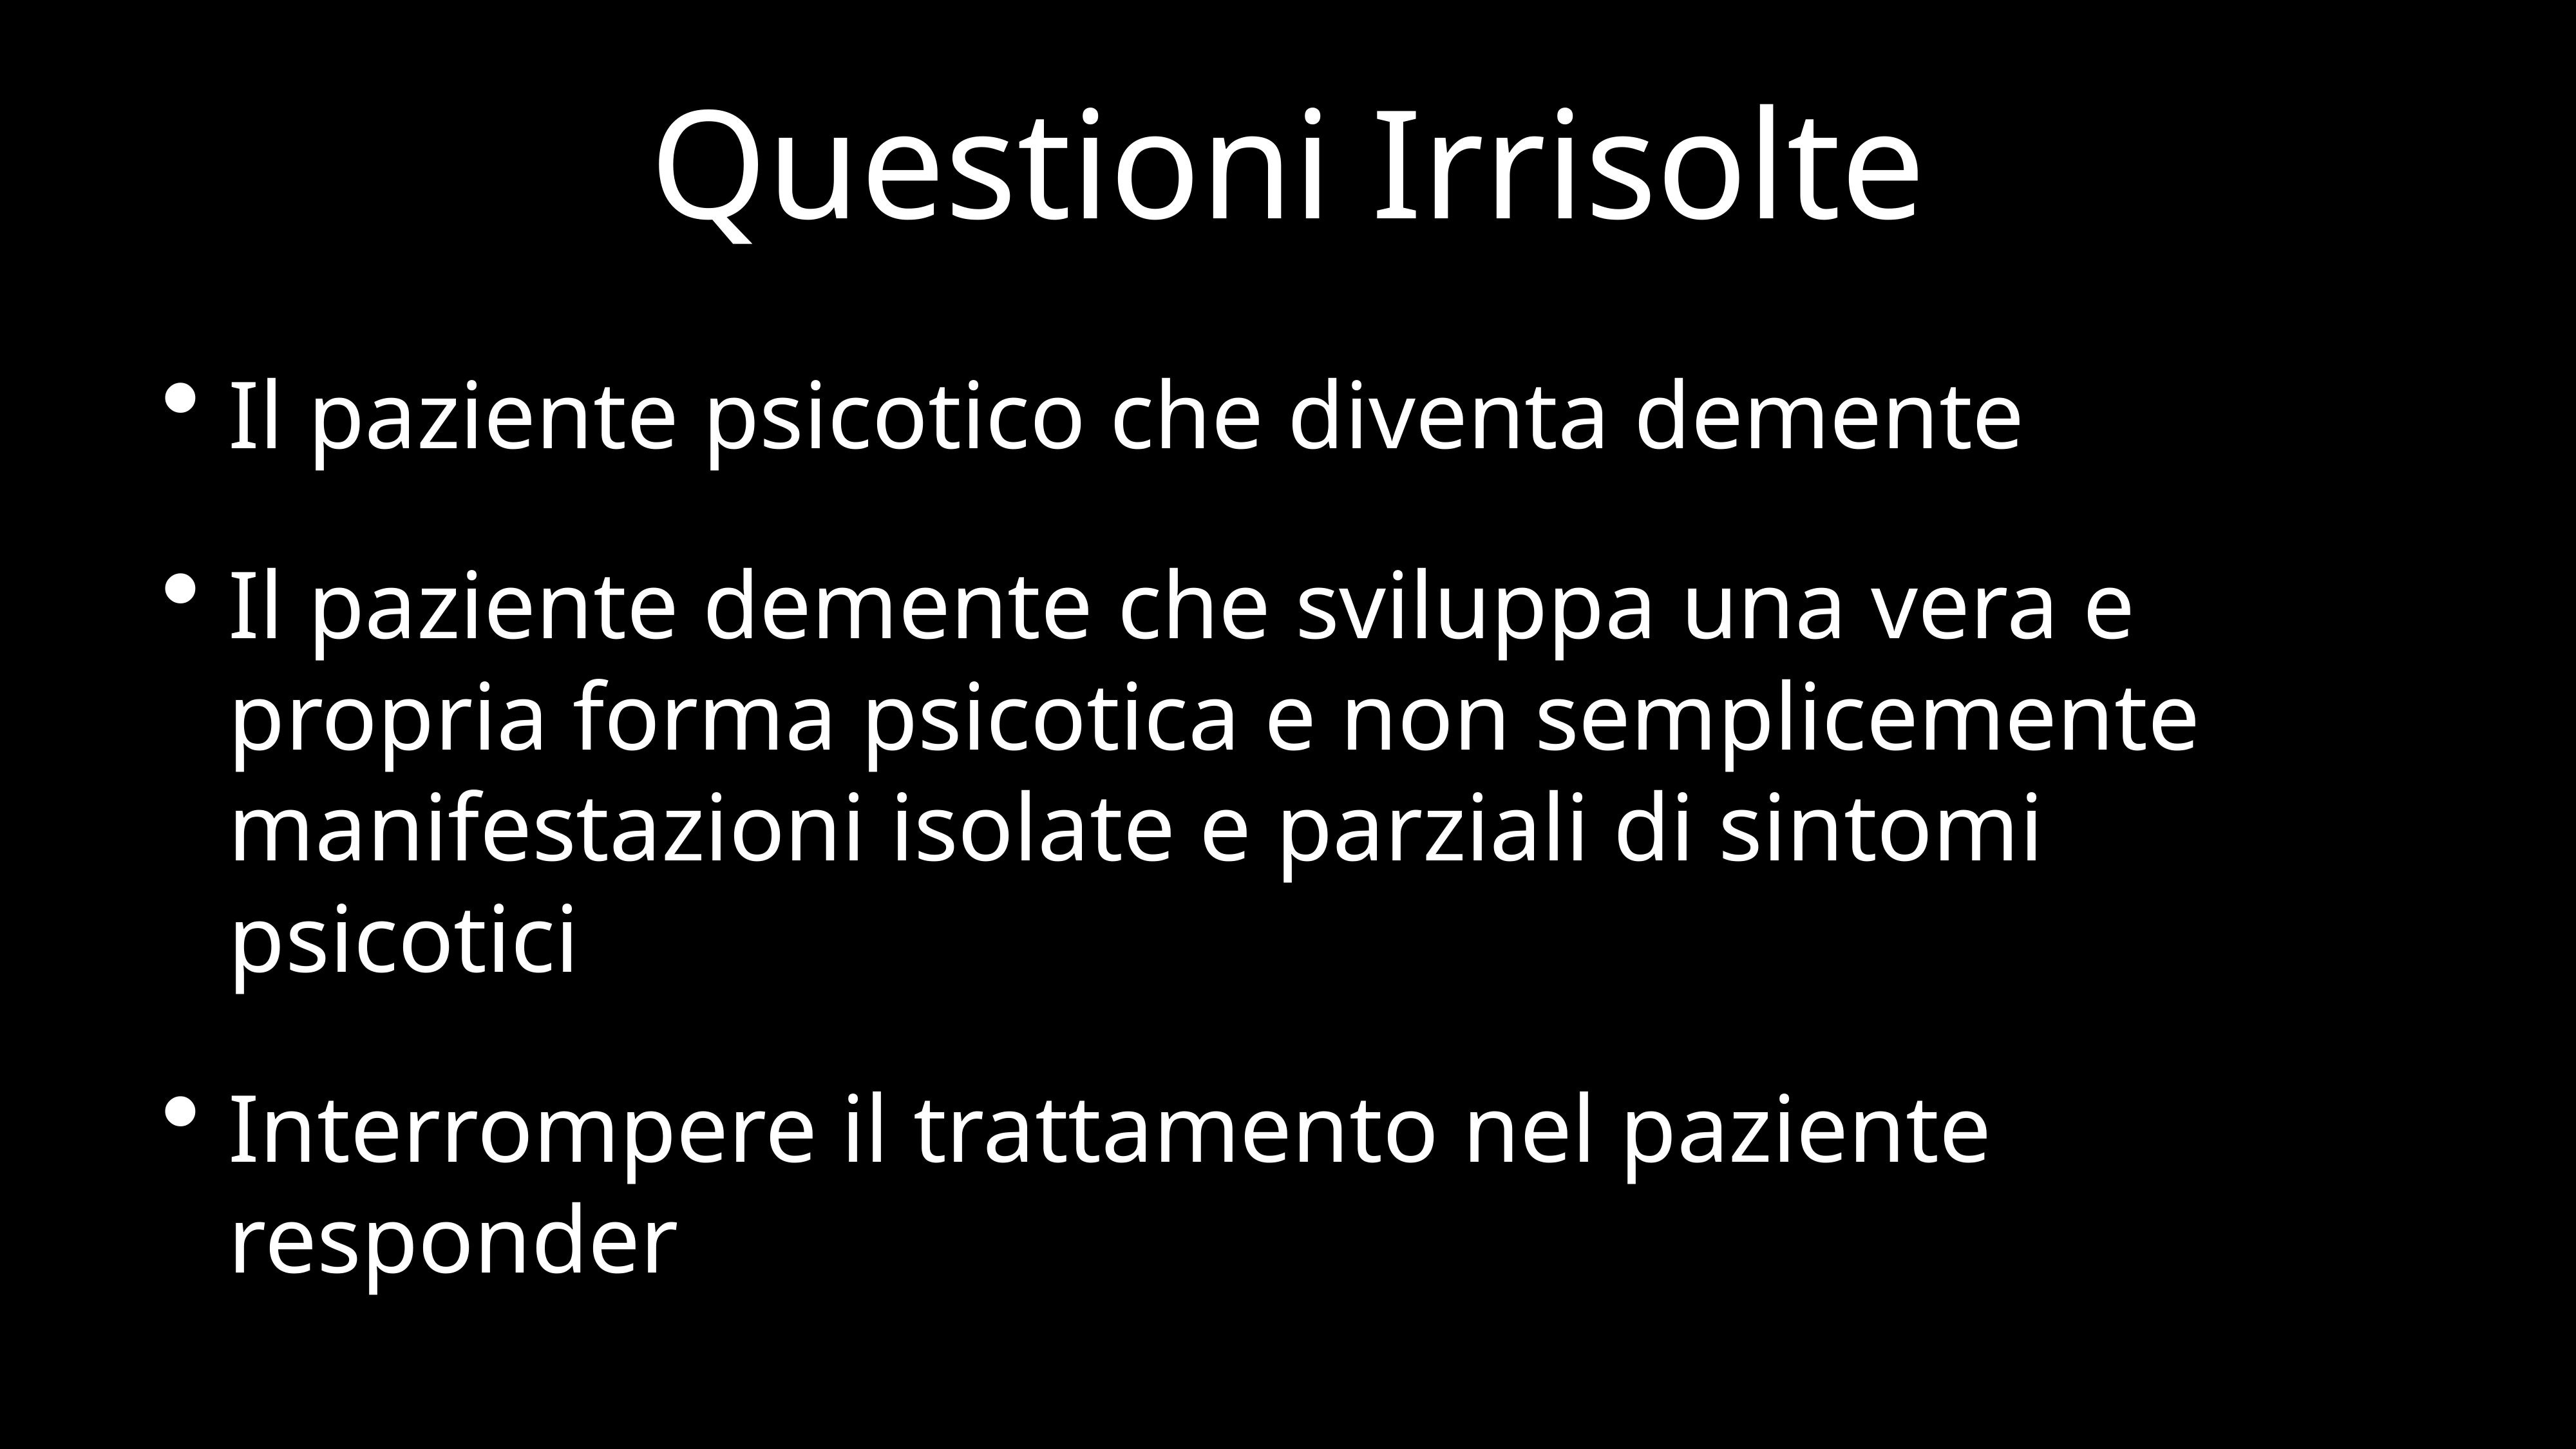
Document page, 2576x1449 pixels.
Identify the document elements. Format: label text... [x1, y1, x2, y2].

title Questioni Irrisolte [178, 37, 2398, 279]
list Il paziente psicotico che diventa demente Il paziente demente che sviluppa una vera e propria forma psicotica e non semplicemente manifestazioni isolate e parziali di sintomi psicotici Interrompere il trattamento nel paziente responder [156, 332, 2376, 1316]
